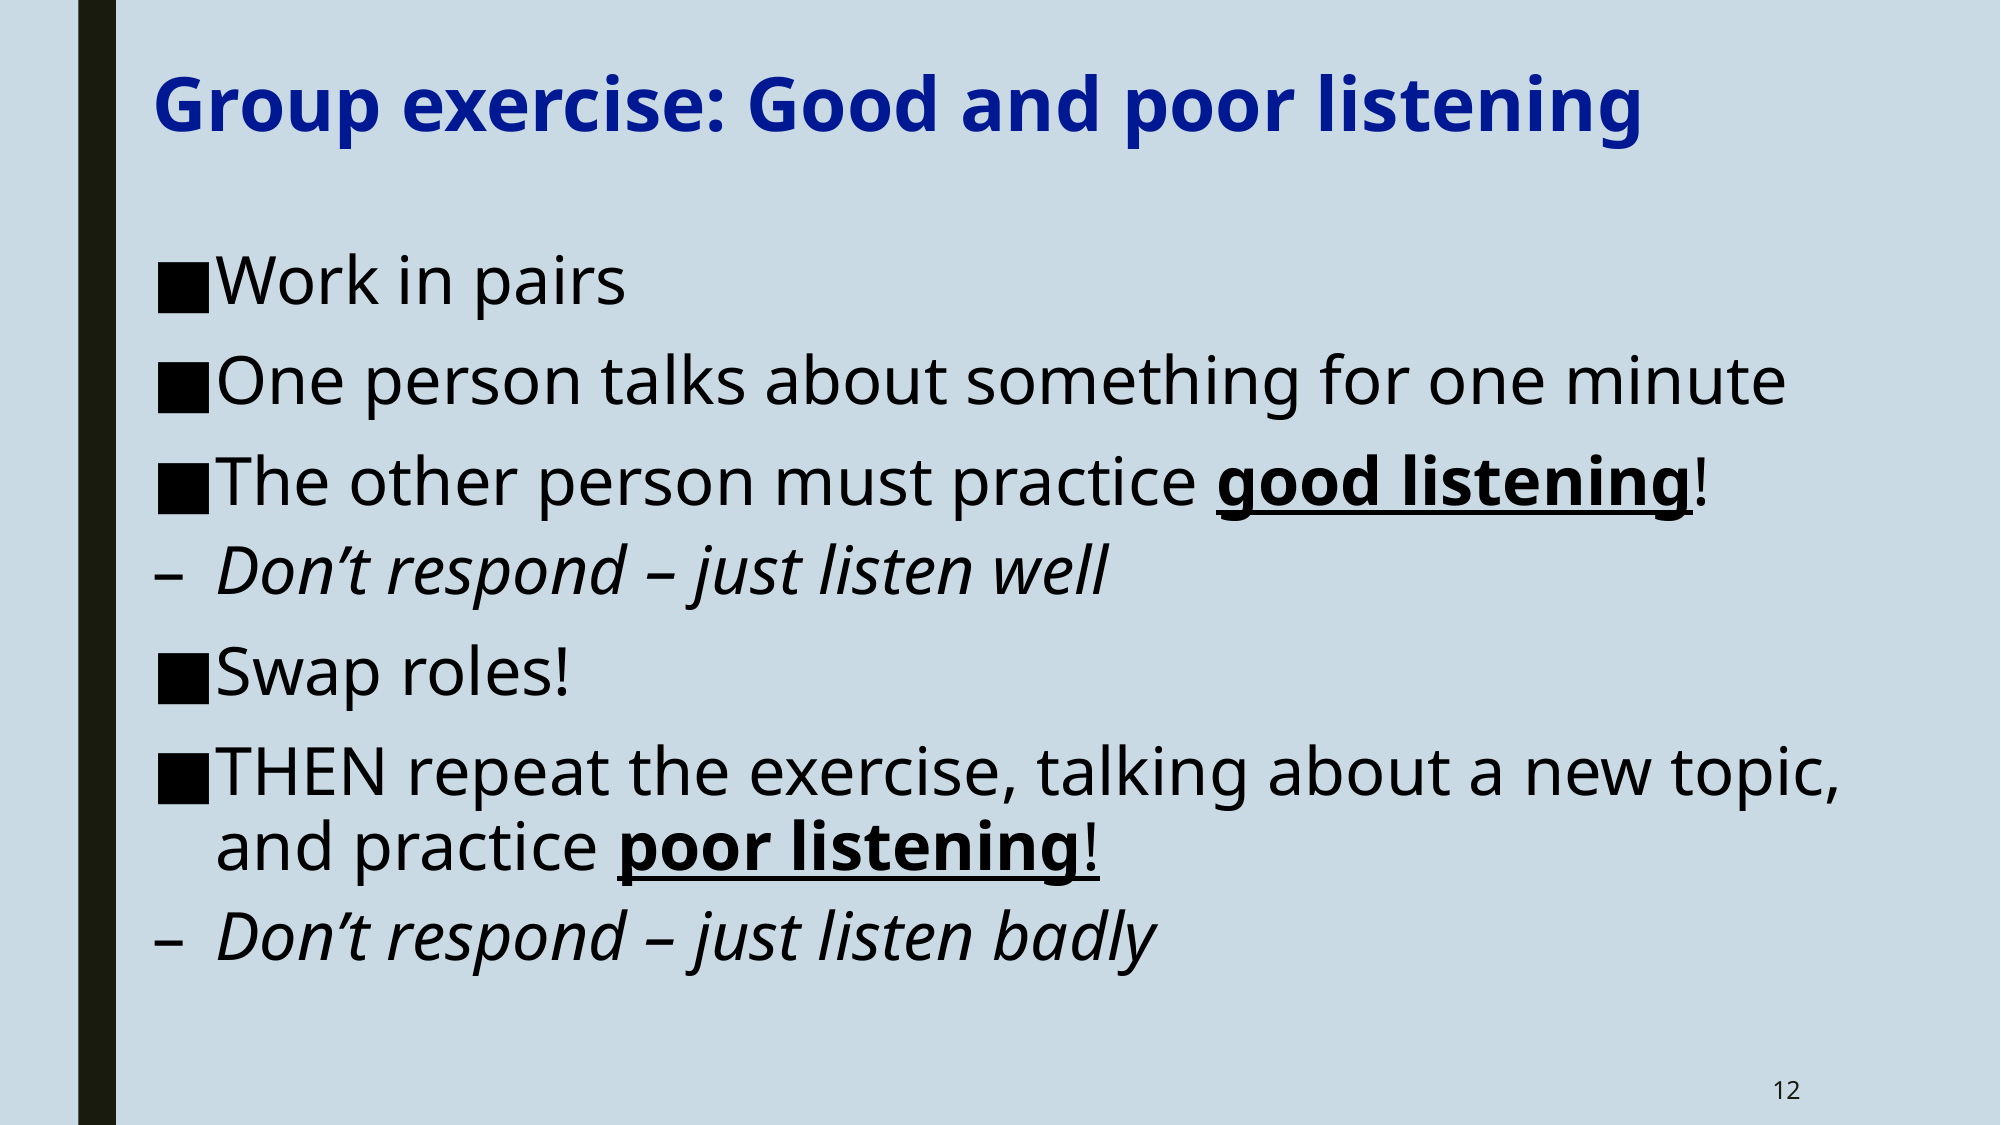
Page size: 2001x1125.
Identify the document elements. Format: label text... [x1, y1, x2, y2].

list Work in pairs One person talks about something for one minute The other person must practice good listening! Don’t respond – just listen well Swap roles! THEN repeat the exercise, talking about a new topic, and practice poor listening! Don’t respond – just listen badly [137, 237, 1950, 1001]
title Group exercise: Good and poor listening [137, 59, 1863, 237]
slide_number 12 [1553, 1058, 1816, 1125]
